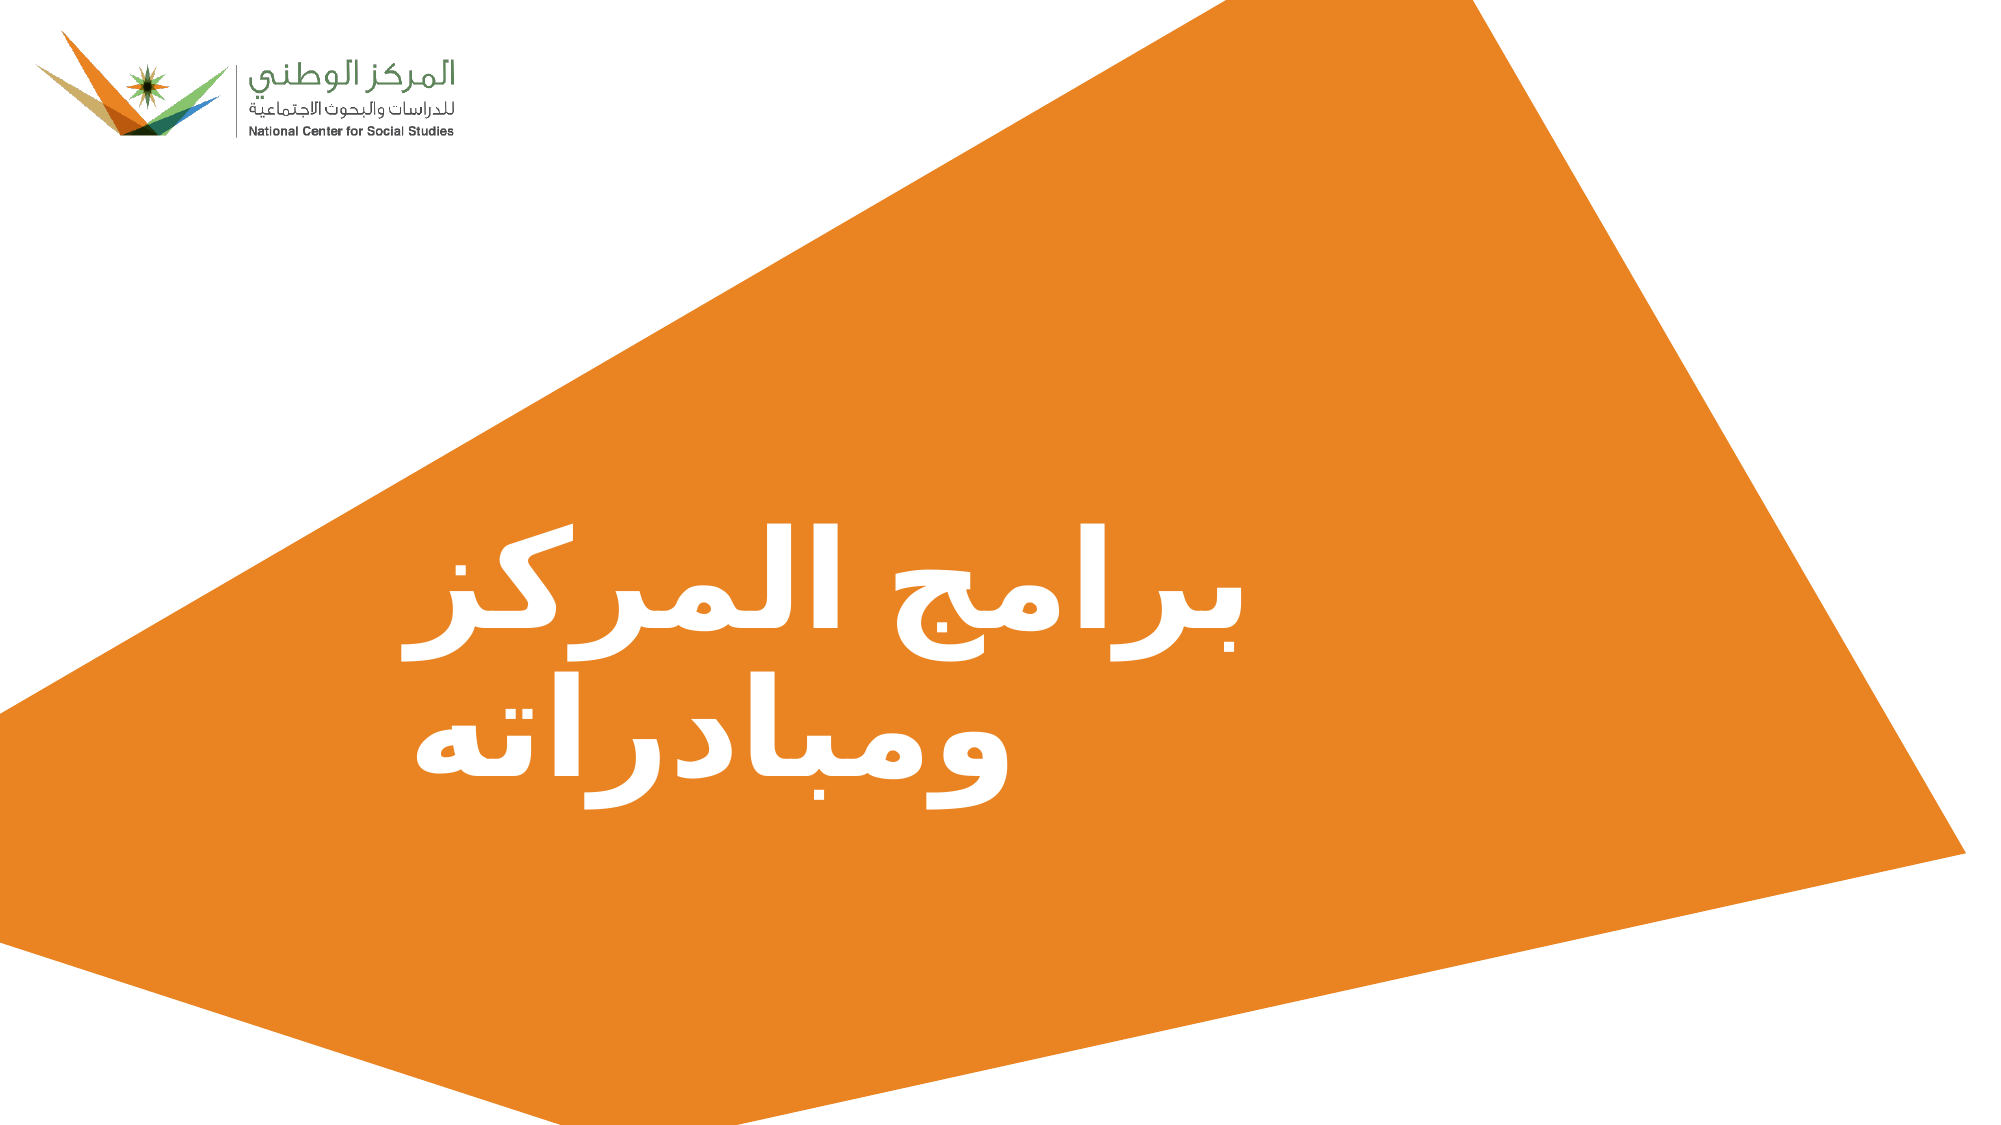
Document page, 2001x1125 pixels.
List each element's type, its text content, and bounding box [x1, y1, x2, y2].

picture [18, 29, 487, 155]
title برامج المركز ومبادراته [393, 373, 1606, 943]
